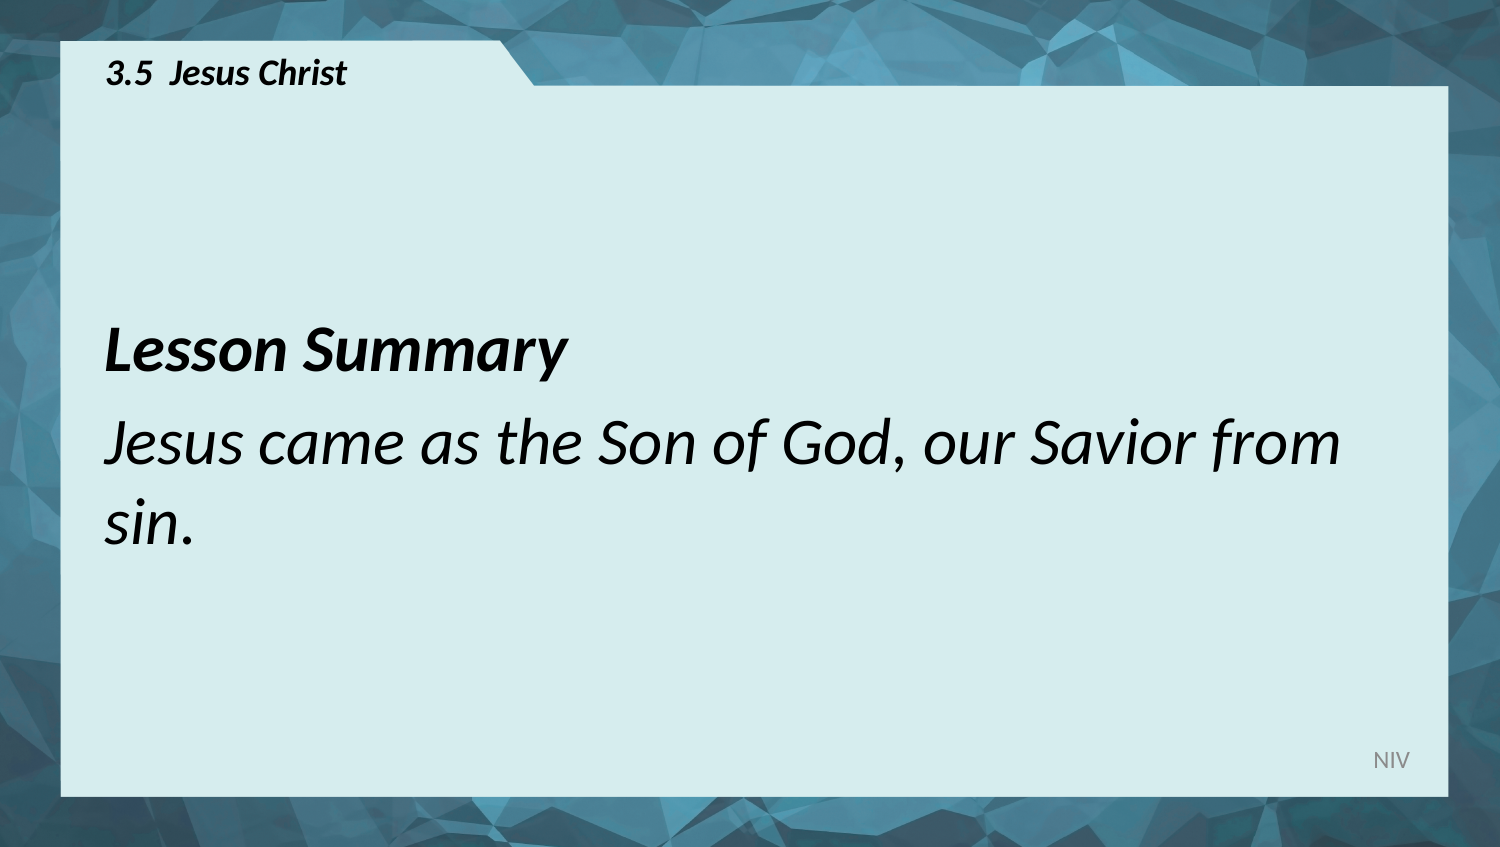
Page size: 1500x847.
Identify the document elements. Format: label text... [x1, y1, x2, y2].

footer NIV [950, 736, 1425, 782]
picture [0, 0, 1500, 847]
title 3.5 Jesus Christ [89, 33, 1420, 108]
list Lesson Summary Jesus came as the Son of God, our Savior from sin. [89, 141, 1403, 722]
